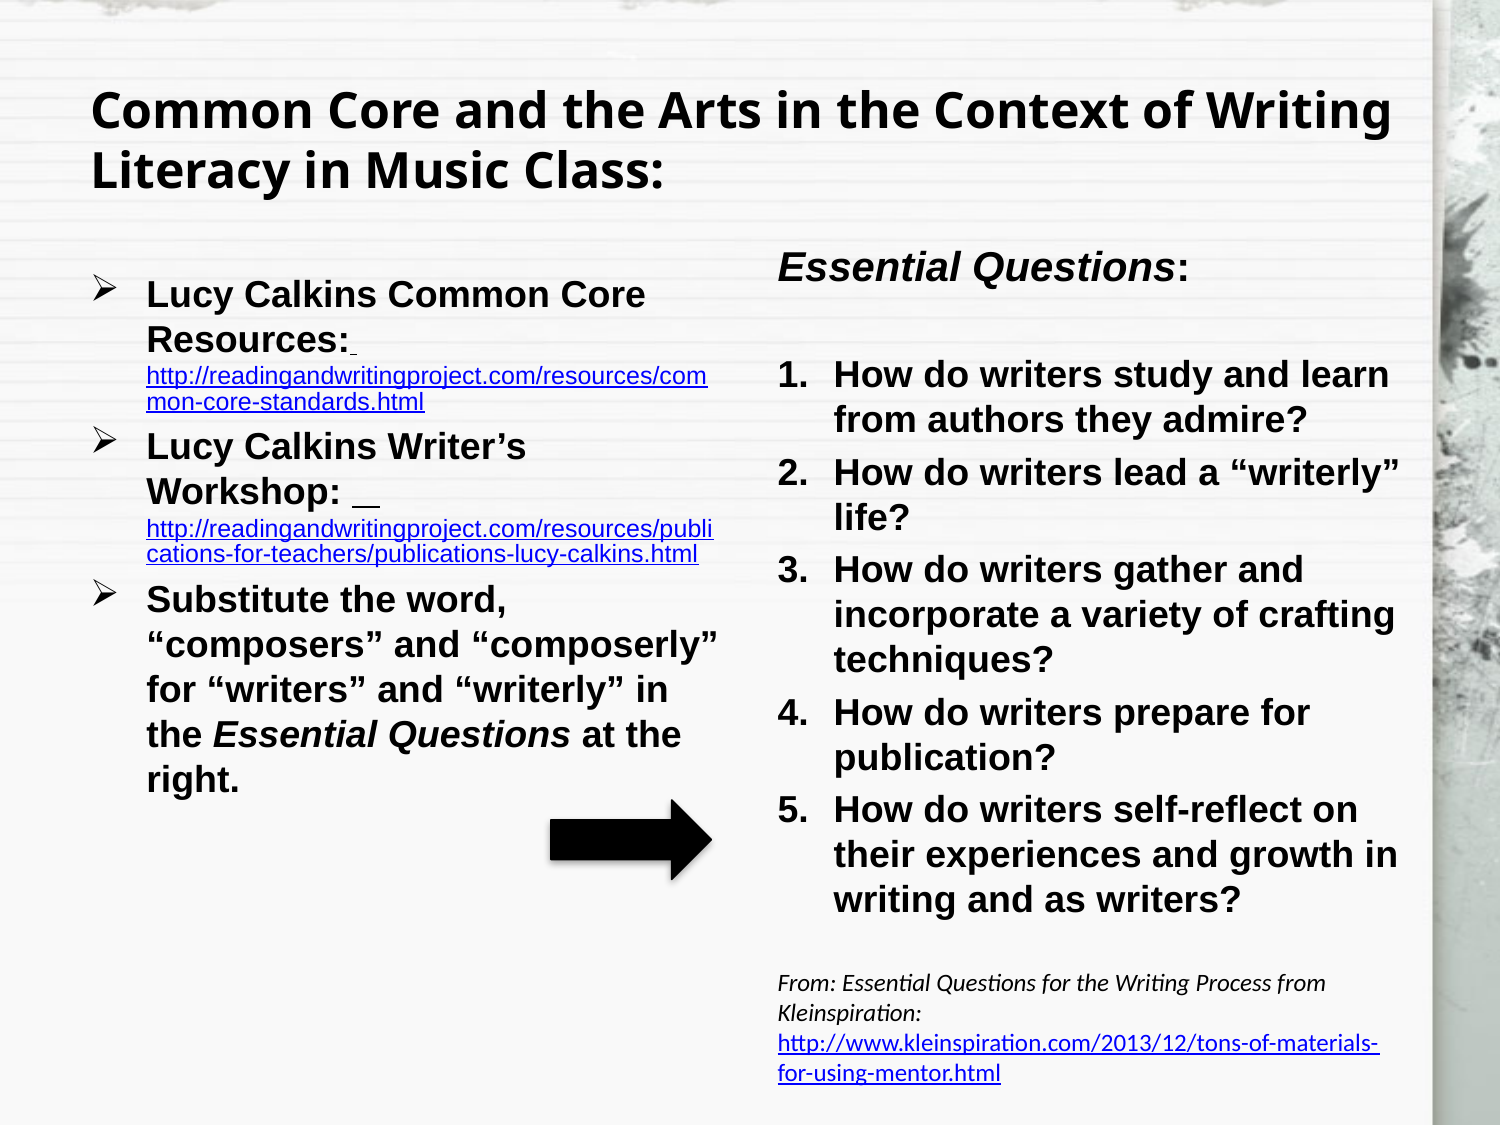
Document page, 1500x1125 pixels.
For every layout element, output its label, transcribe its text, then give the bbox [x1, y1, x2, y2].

list Lucy Calkins Common Core Resources: http://readingandwritingproject.com/resources/common-core-standards.html Lucy Calkins Writer’s Workshop: http://readingandwritingproject.com/resources/publications-for-teachers/publications-lucy-calkins.html Substitute the word, “composers” and “composerly” for “writers” and “writerly” in the Essential Questions at the right. [74, 262, 738, 1006]
text_box [550, 799, 712, 881]
list Essential Questions: How do writers study and learn from authors they admire? How do writers lead a “writerly” life? How do writers gather and incorporate a variety of crafting techniques? How do writers prepare for publication? How do writers self-reflect on their experiences and growth in writing and as writers? From: Essential Questions for the Writing Process from Kleinspiration: http://www.kleinspiration.com/2013/12/tons-of-materials- for-using-mentor.html [762, 232, 1426, 1125]
picture [0, 0, 1500, 1125]
title Common Core and the Arts in the Context of Writing Literacy in Music Class: [74, 44, 1426, 233]
